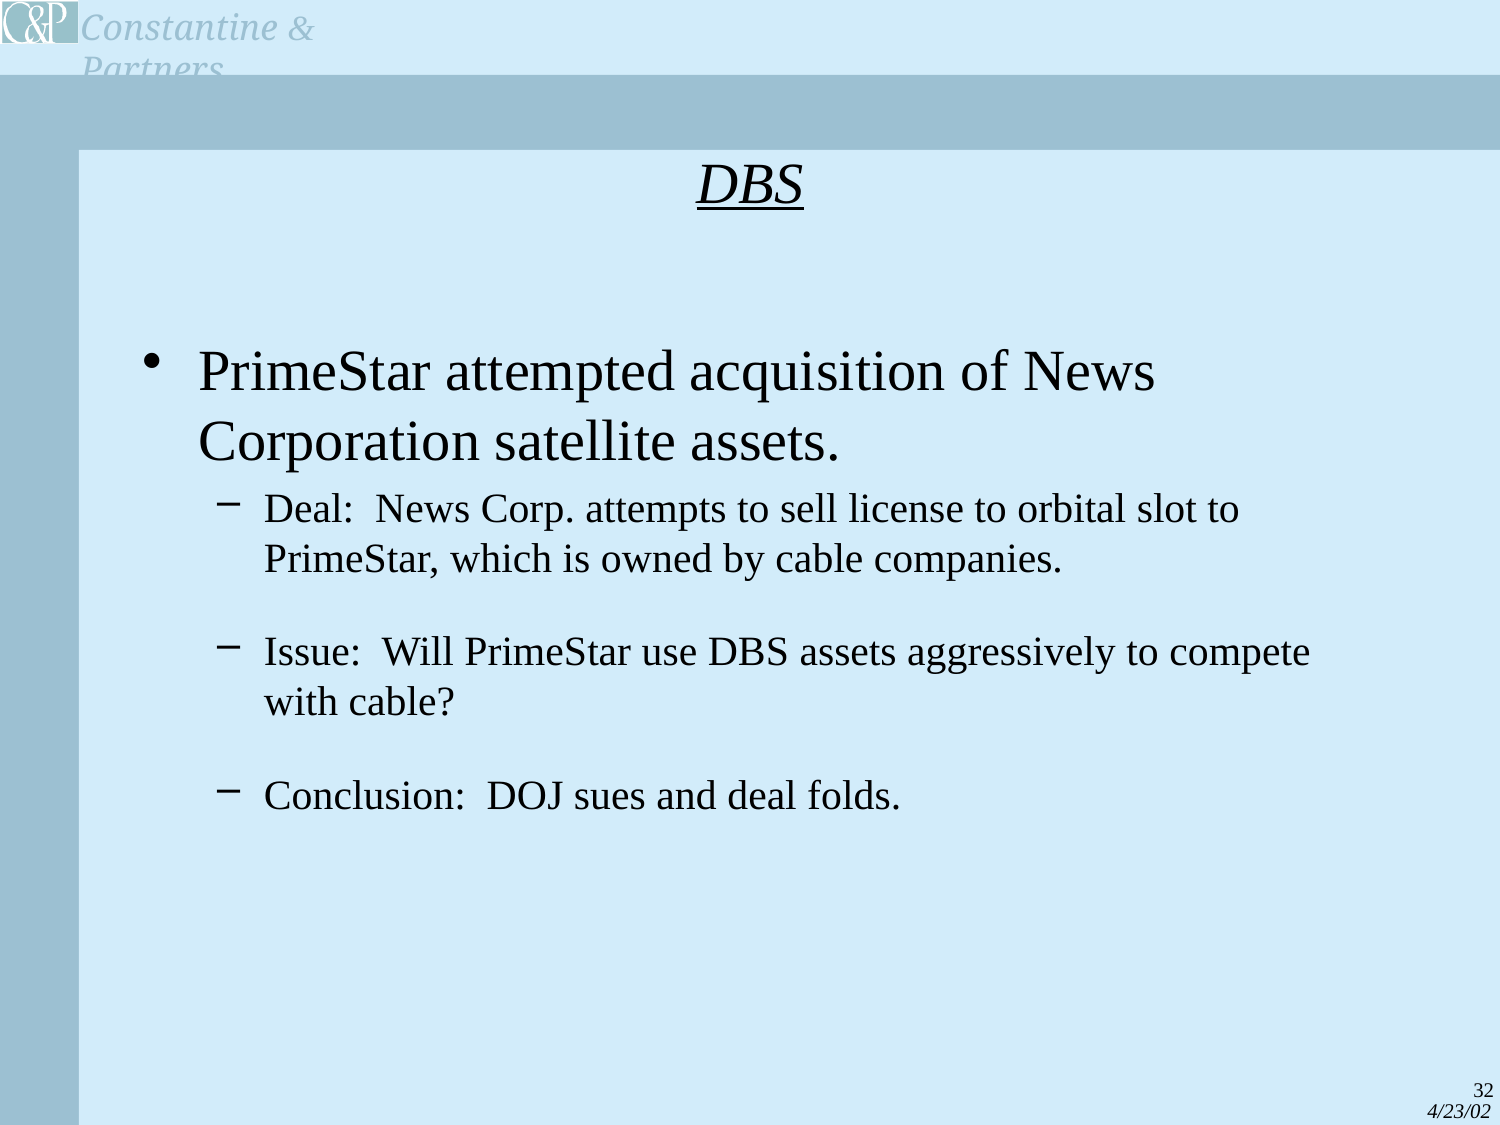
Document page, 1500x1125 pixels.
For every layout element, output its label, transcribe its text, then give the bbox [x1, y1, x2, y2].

list PrimeStar attempted acquisition of News Corporation satellite assets. Deal: News Corp. attempts to sell license to orbital slot to PrimeStar, which is owned by cable companies. Issue: Will PrimeStar use DBS assets aggressively to compete with cable? Conclusion: DOJ sues and deal folds. [127, 324, 1378, 900]
title DBS [112, 137, 1388, 238]
